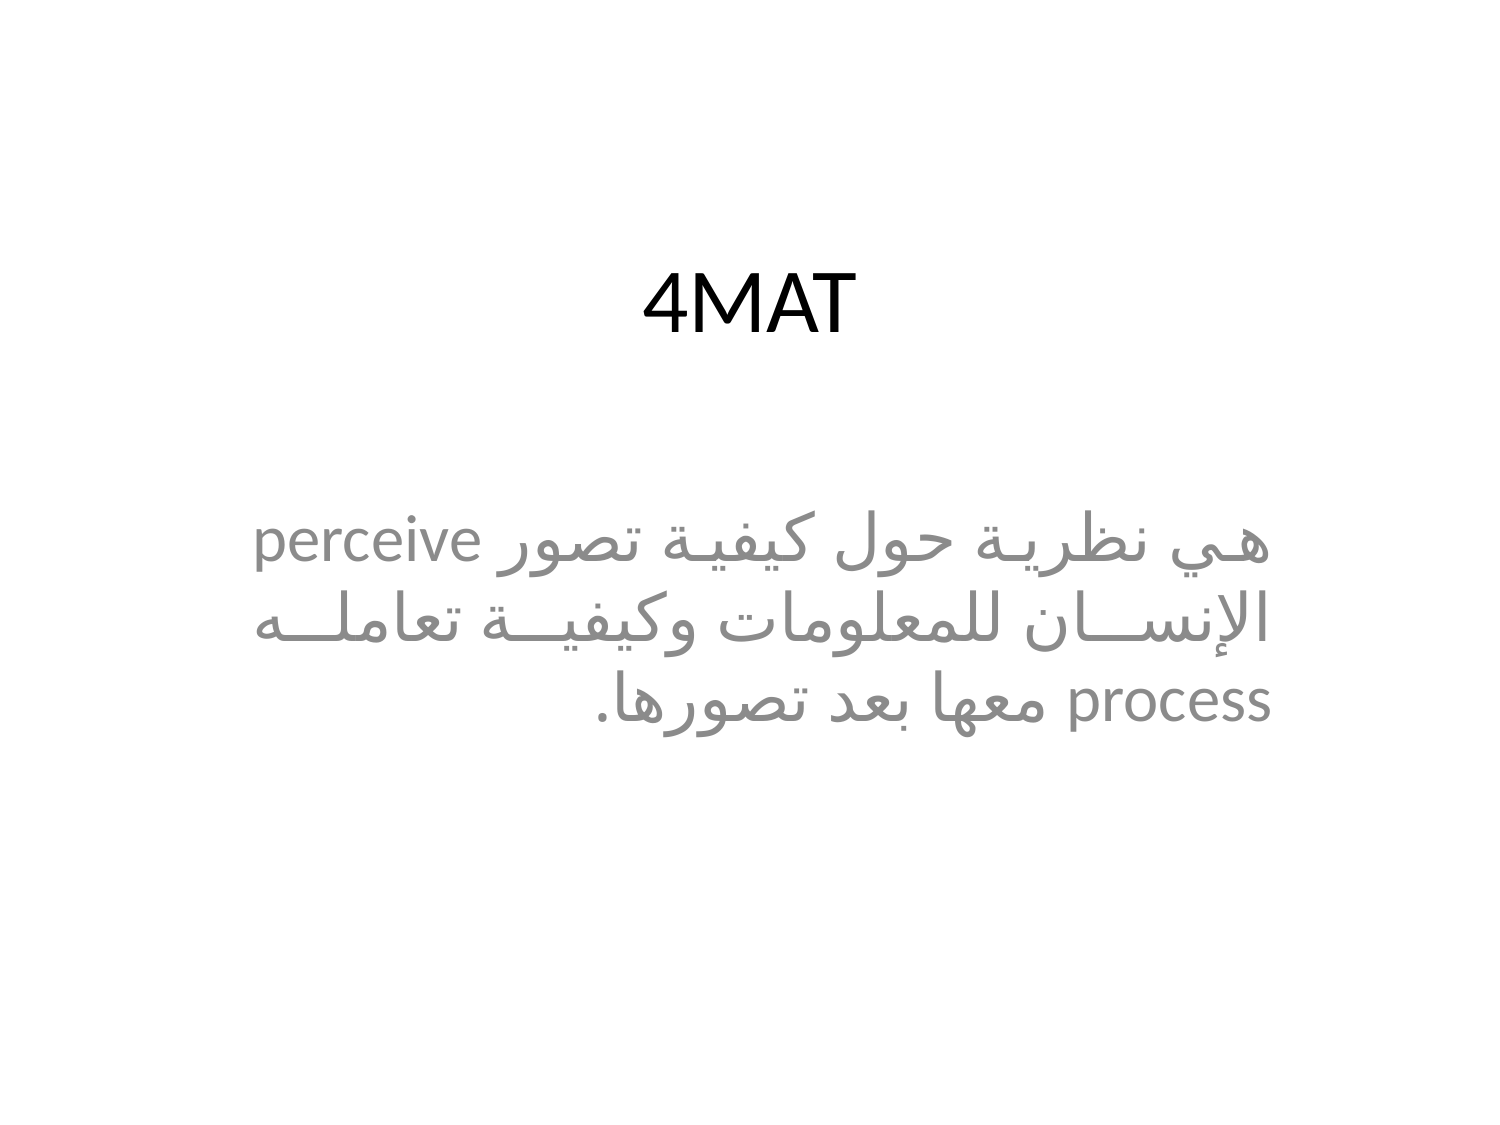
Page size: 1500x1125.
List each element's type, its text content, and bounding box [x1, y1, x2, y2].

title 4MAT [112, 174, 1388, 417]
subtitle هي نظرية حول كيفية تصور perceive الإنسان للمعلومات وكيفية تعامله process معها بعد تصورها. [237, 487, 1288, 775]
